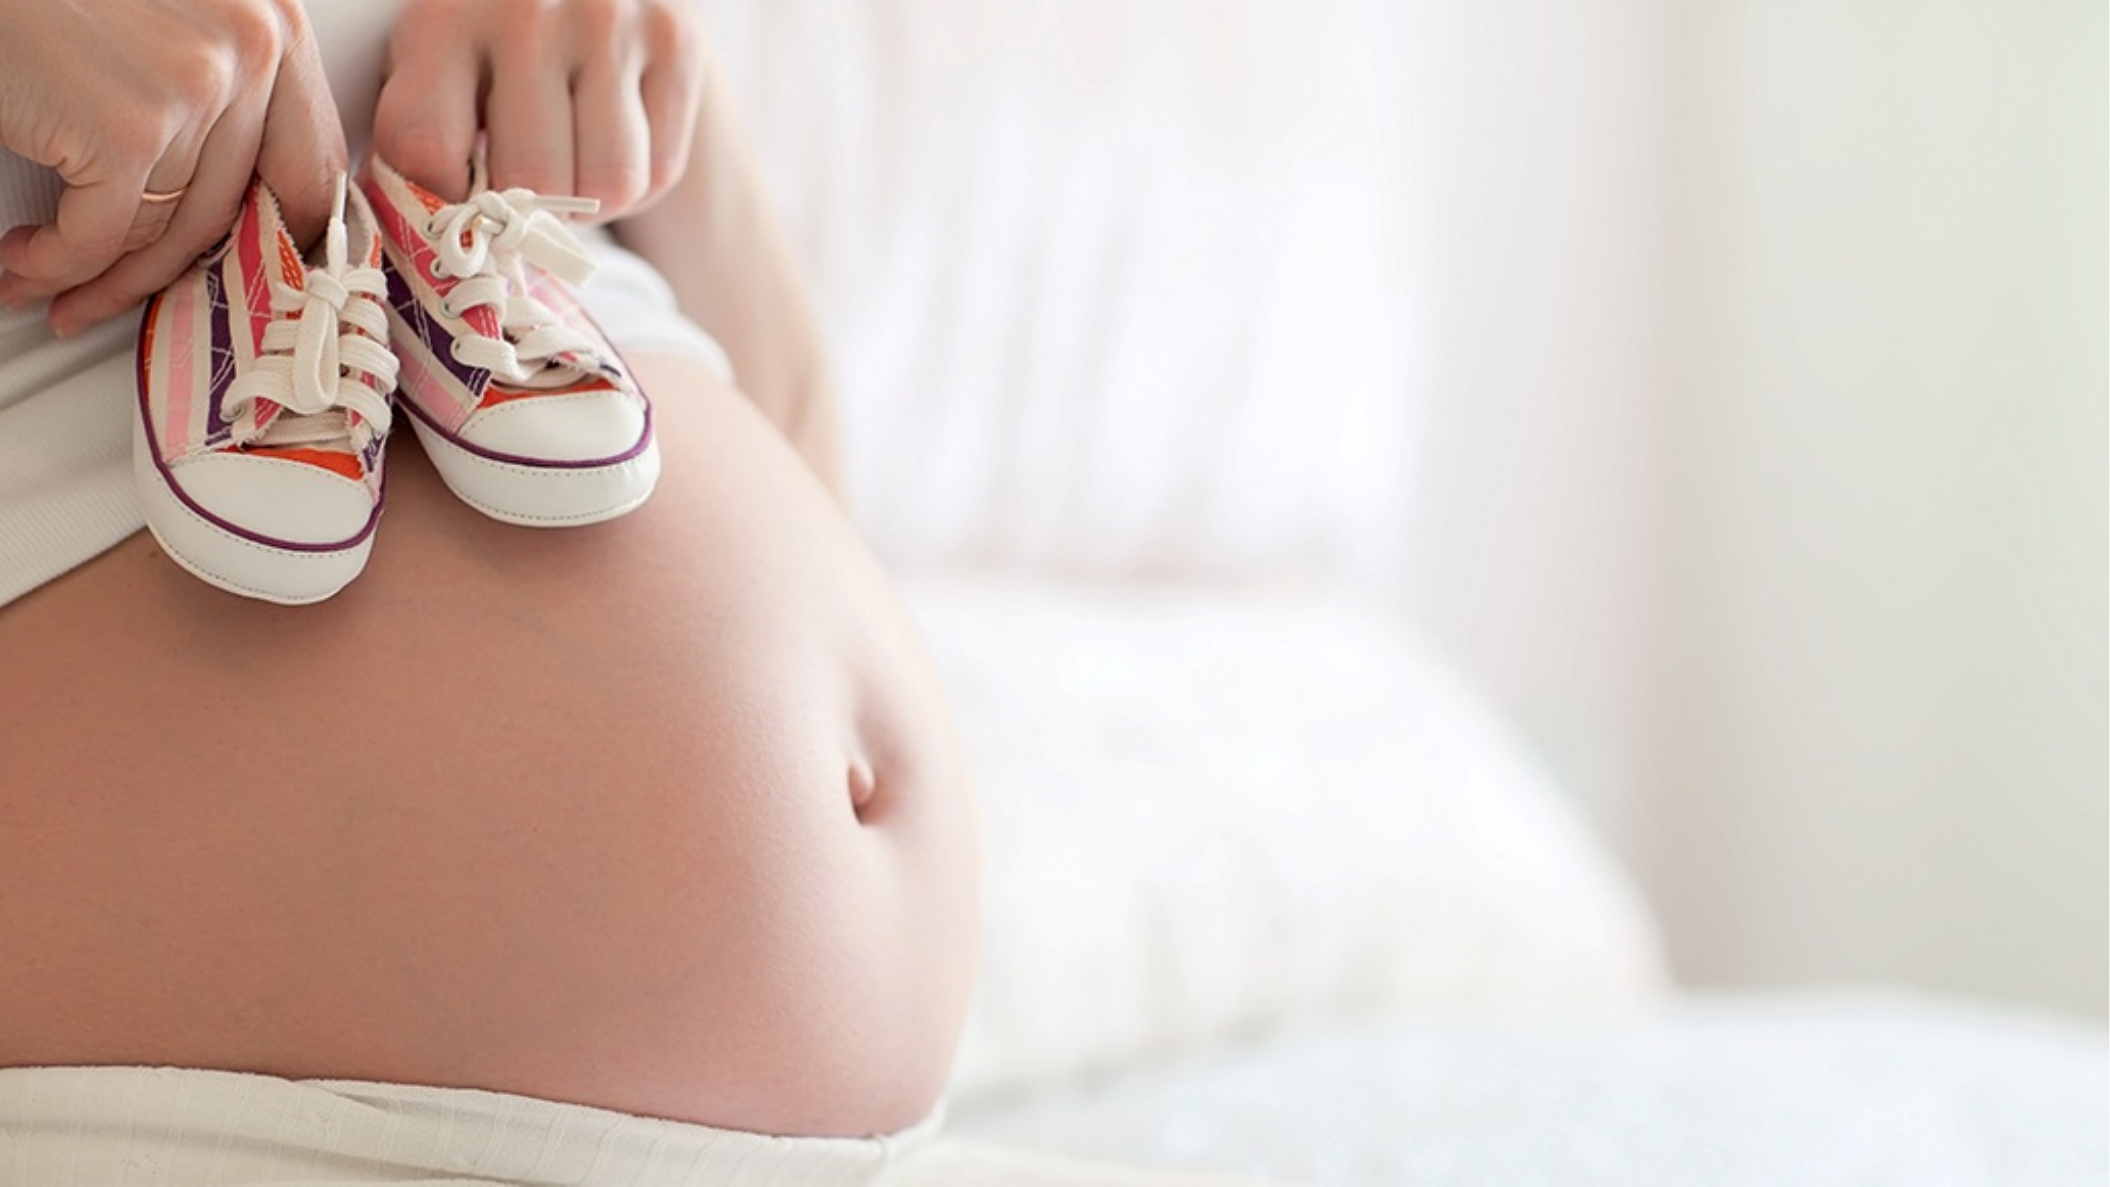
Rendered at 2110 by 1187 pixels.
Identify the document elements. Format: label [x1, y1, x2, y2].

text_box [0, 0, 2110, 1187]
